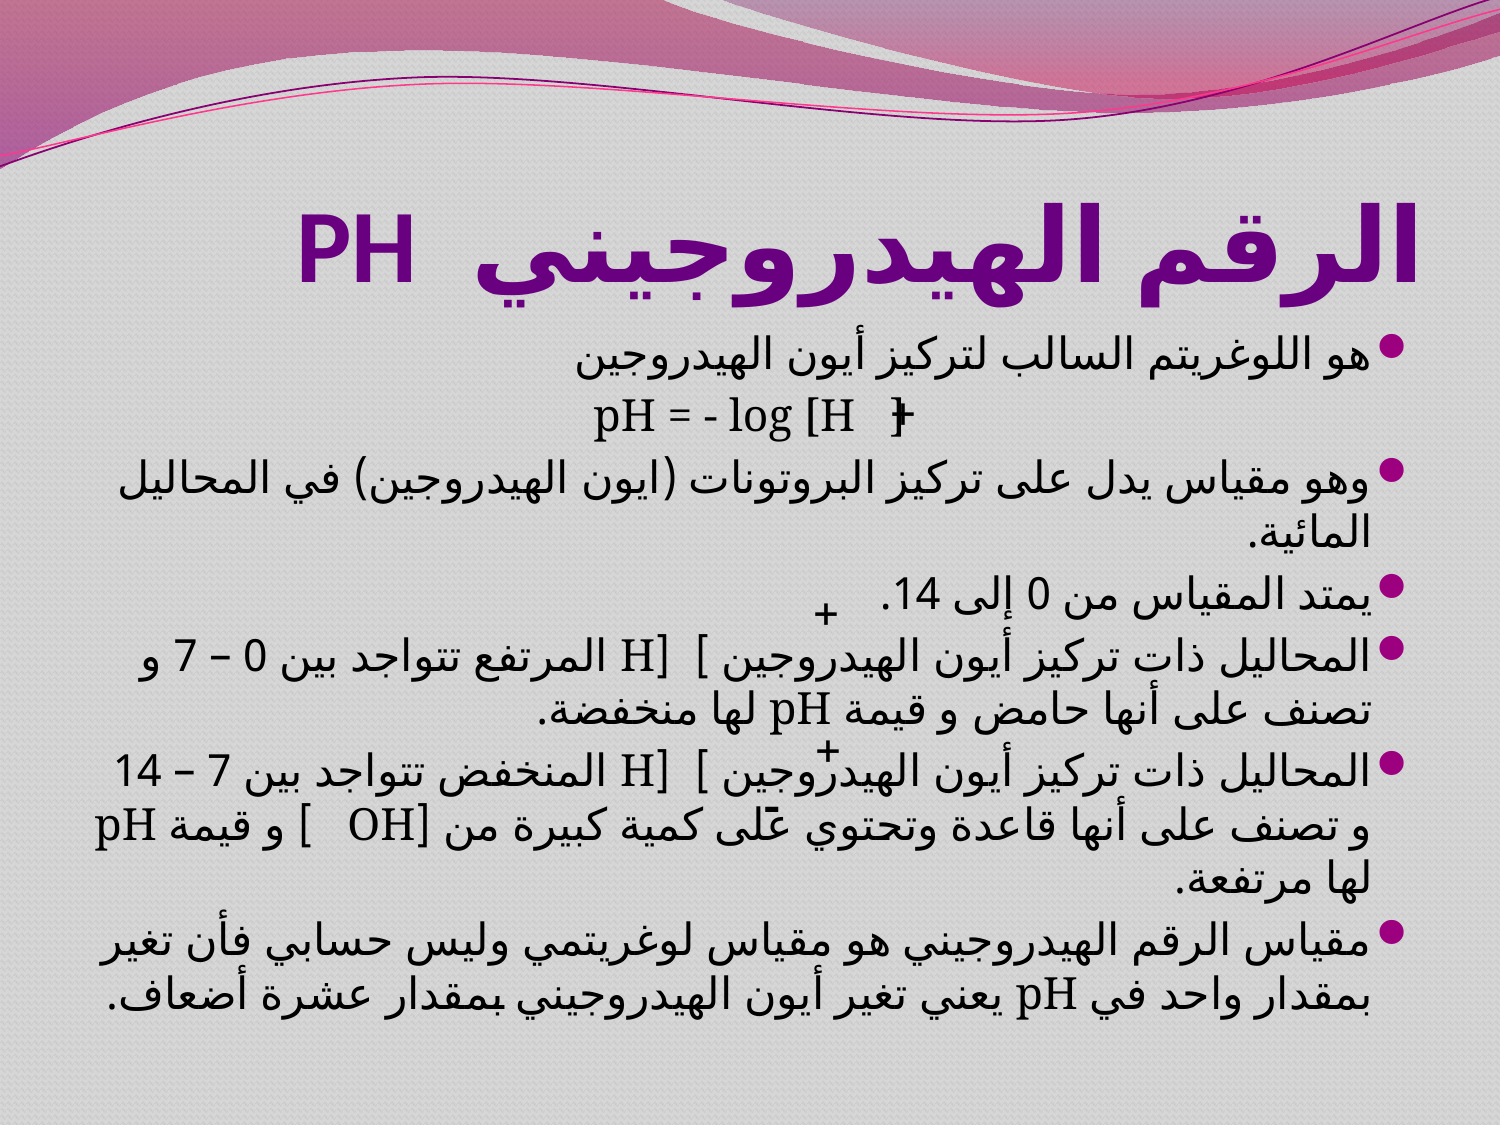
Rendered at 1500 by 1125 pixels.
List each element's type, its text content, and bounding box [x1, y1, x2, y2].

list هو اللوغريتم السالب لتركيز أيون الهيدروجين pH = - log [H ] وهو مقياس يدل على تركيز البروتونات (ايون الهيدروجين) في المحاليل المائية. يمتد المقياس من 0 إلى 14. المحاليل ذات تركيز أيون الهيدروجين ] [H المرتفع تتواجد بين 0 – 7 و تصنف على أنها حامض و قيمة pH لها منخفضة. المحاليل ذات تركيز أيون الهيدروجين ] [H المنخفض تتواجد بين 7 – 14 و تصنف على أنها قاعدة وتحتوي على كمية كبيرة من [OH ] و قيمة pH لها مرتفعة. مقياس الرقم الهيدروجيني هو مقياس لوغريتمي وليس حسابي فأن تغير بمقدار واحد في pH يعني تغير أيون الهيدروجيني بمقدار عشرة أضعاف. [75, 317, 1425, 1038]
text_box + [800, 712, 850, 788]
title الرقم الهيدروجيني pH [75, 115, 1425, 303]
text_box - [750, 766, 800, 842]
text_box + [797, 574, 848, 650]
text_box + [875, 374, 925, 450]
